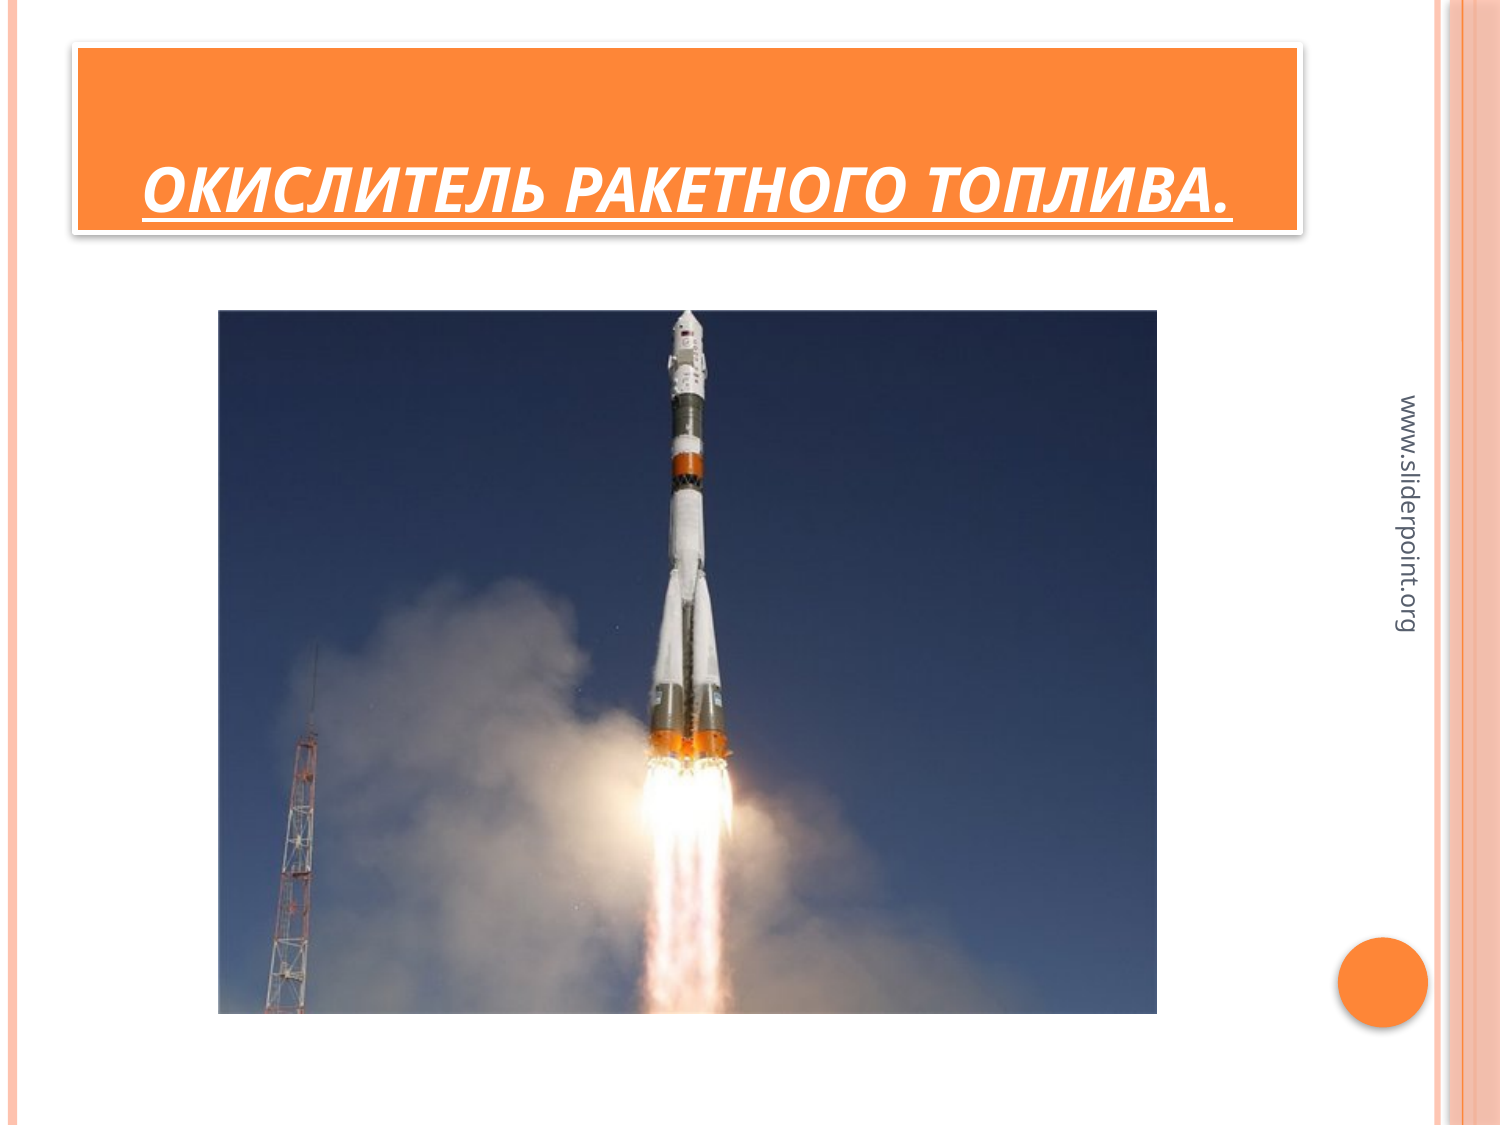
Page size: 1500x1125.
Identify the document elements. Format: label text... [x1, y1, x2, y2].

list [218, 310, 1157, 1015]
title Окислитель ракетного топлива. [72, 42, 1303, 235]
footer www.sliderpoint.org [1379, 380, 1440, 906]
